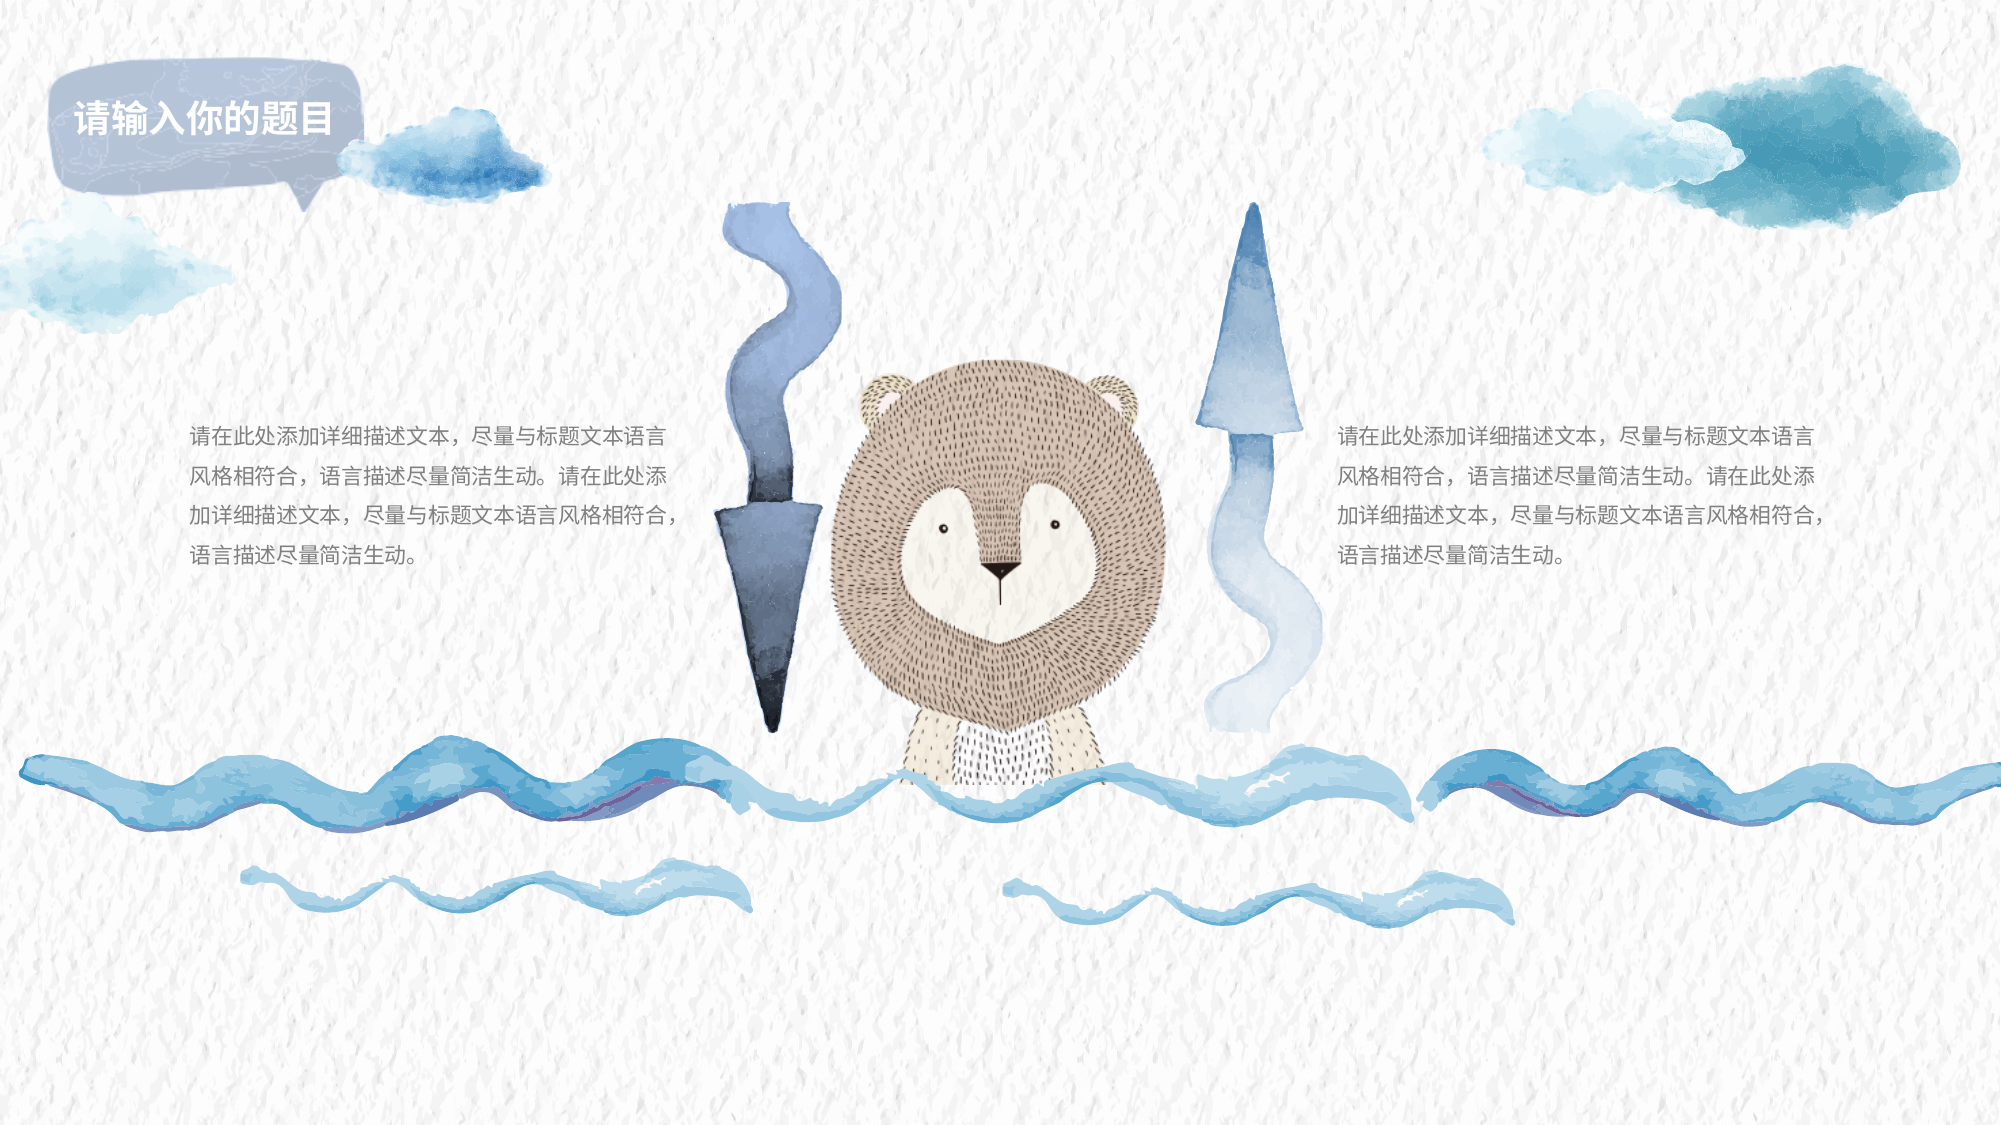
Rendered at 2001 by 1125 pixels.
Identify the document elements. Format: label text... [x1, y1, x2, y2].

text_box 请在此处添加详细描述文本，尽量与标题文本语言风格相符合，语言描述尽量简洁生动。请在此处添加详细描述文本，尽量与标题文本语言风格相符合，语言描述尽量简洁生动。 [174, 402, 694, 575]
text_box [46, 57, 364, 212]
text_box 请在此处添加详细描述文本，尽量与标题文本语言风格相符合，语言描述尽量简洁生动。请在此处添加详细描述文本，尽量与标题文本语言风格相符合，语言描述尽量简洁生动。 [1323, 402, 1841, 575]
picture [0, 0, 2000, 1125]
